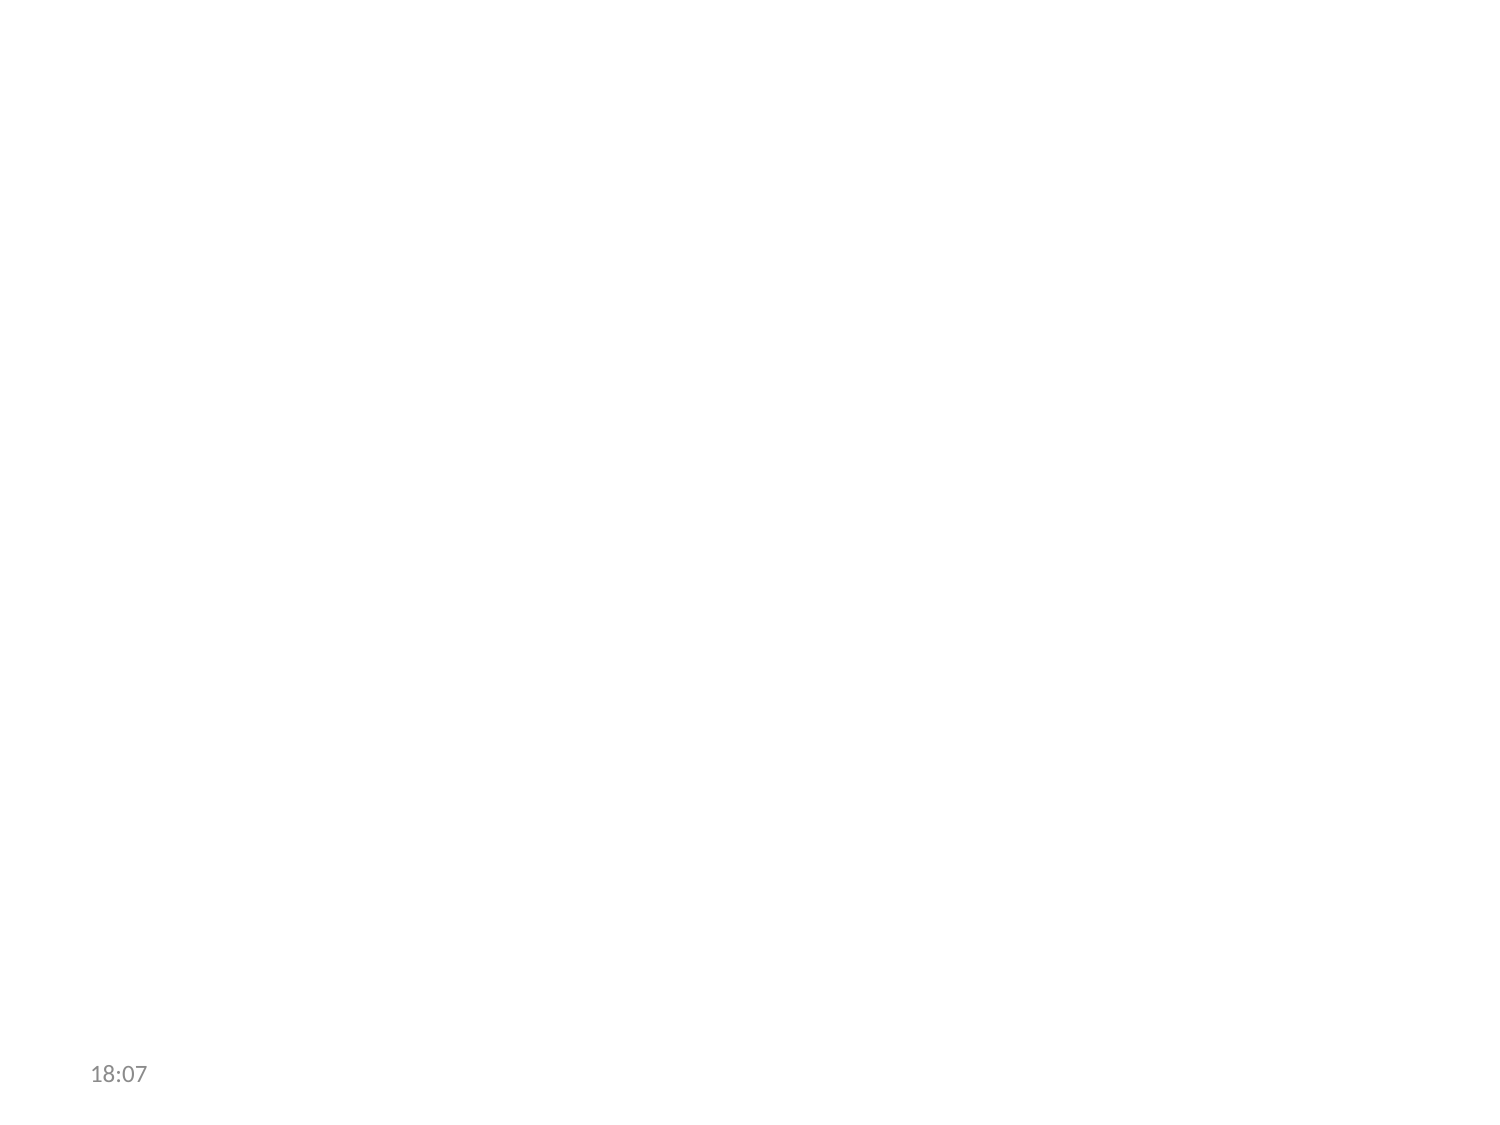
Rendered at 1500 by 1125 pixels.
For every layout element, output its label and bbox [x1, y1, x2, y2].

slide_number [75, 1042, 425, 1103]
